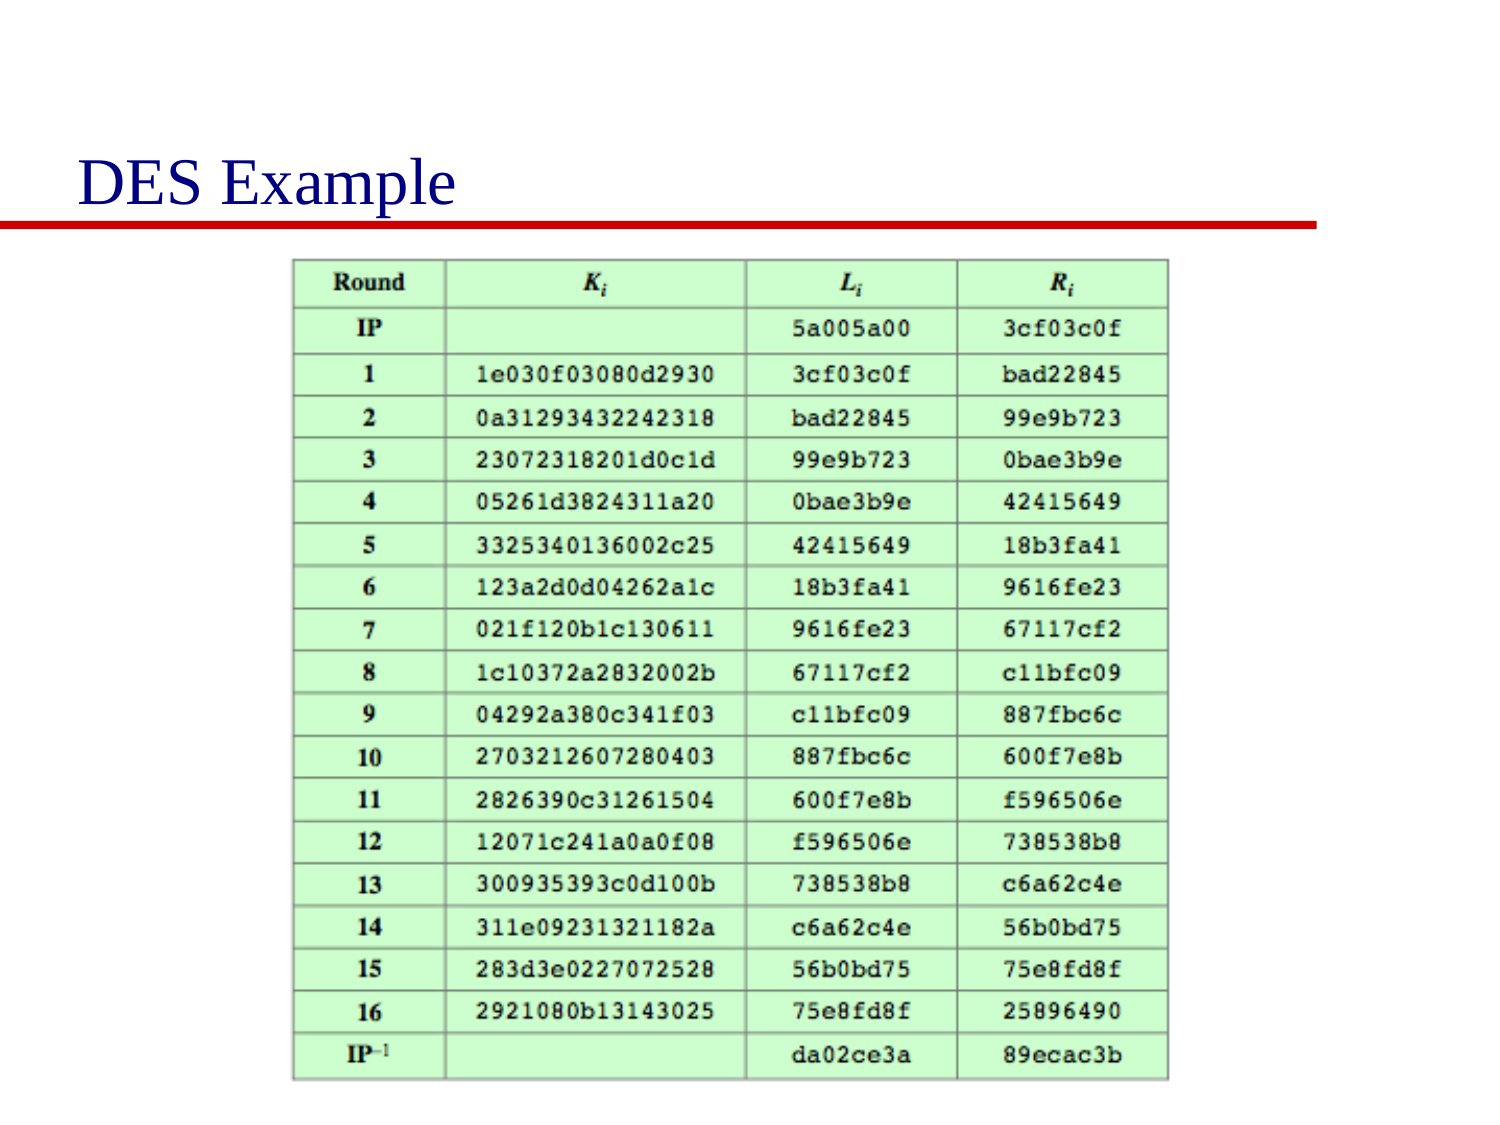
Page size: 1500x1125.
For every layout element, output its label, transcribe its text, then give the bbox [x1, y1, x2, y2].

title DES Example [62, 43, 1338, 226]
picture [287, 249, 1178, 1084]
